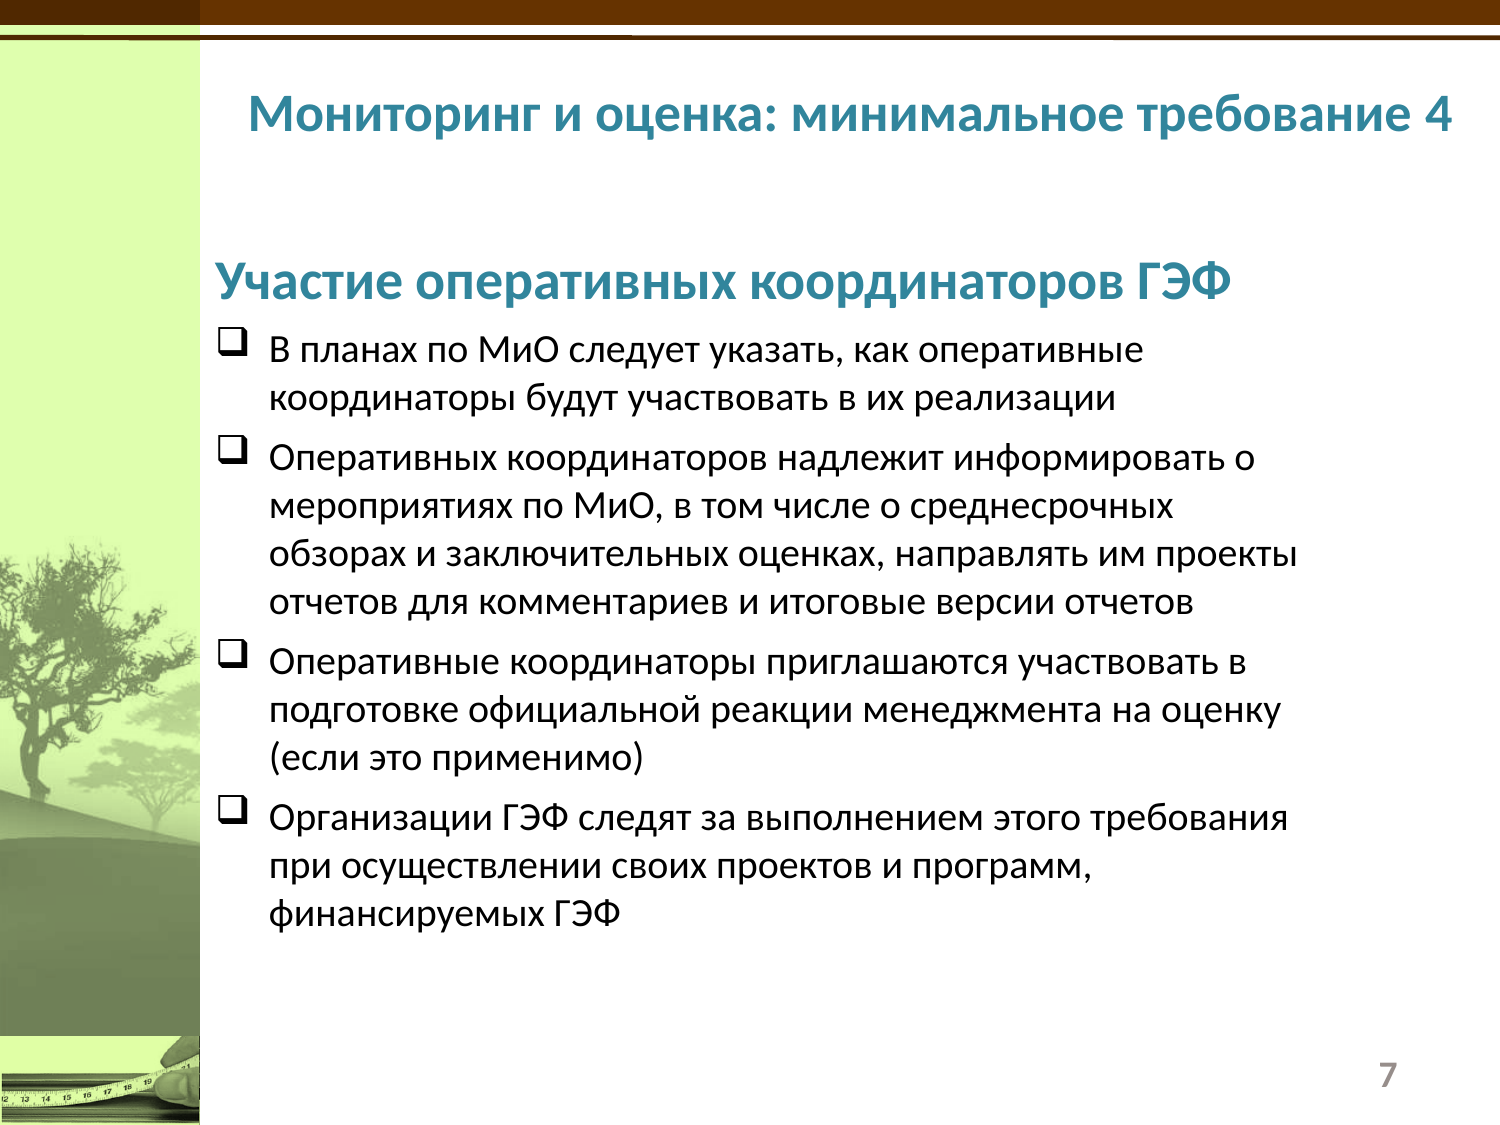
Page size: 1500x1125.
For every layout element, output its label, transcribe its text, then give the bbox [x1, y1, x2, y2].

slide_number 7 [1074, 1042, 1413, 1103]
title Мониторинг и оценка: минимальное требование 4 [199, 44, 1500, 176]
list Участие оперативных координаторов ГЭФ В планах по МиО следует указать, как оперативные координаторы будут участвовать в их реализации Оперативных координаторов надлежит информировать о мероприятиях по МиО, в том числе о среднесрочных обзорах и заключительных оценках, направлять им проекты отчетов для комментариев и итоговые версии отчетов Оперативные координаторы приглашаются участвовать в подготовке официальной реакции менеджмента на оценку (если это применимо) Организации ГЭФ следят за выполнением этого требования при осуществлении своих проектов и программ, финансируемых ГЭФ [199, 235, 1326, 976]
picture [0, 1036, 200, 1125]
